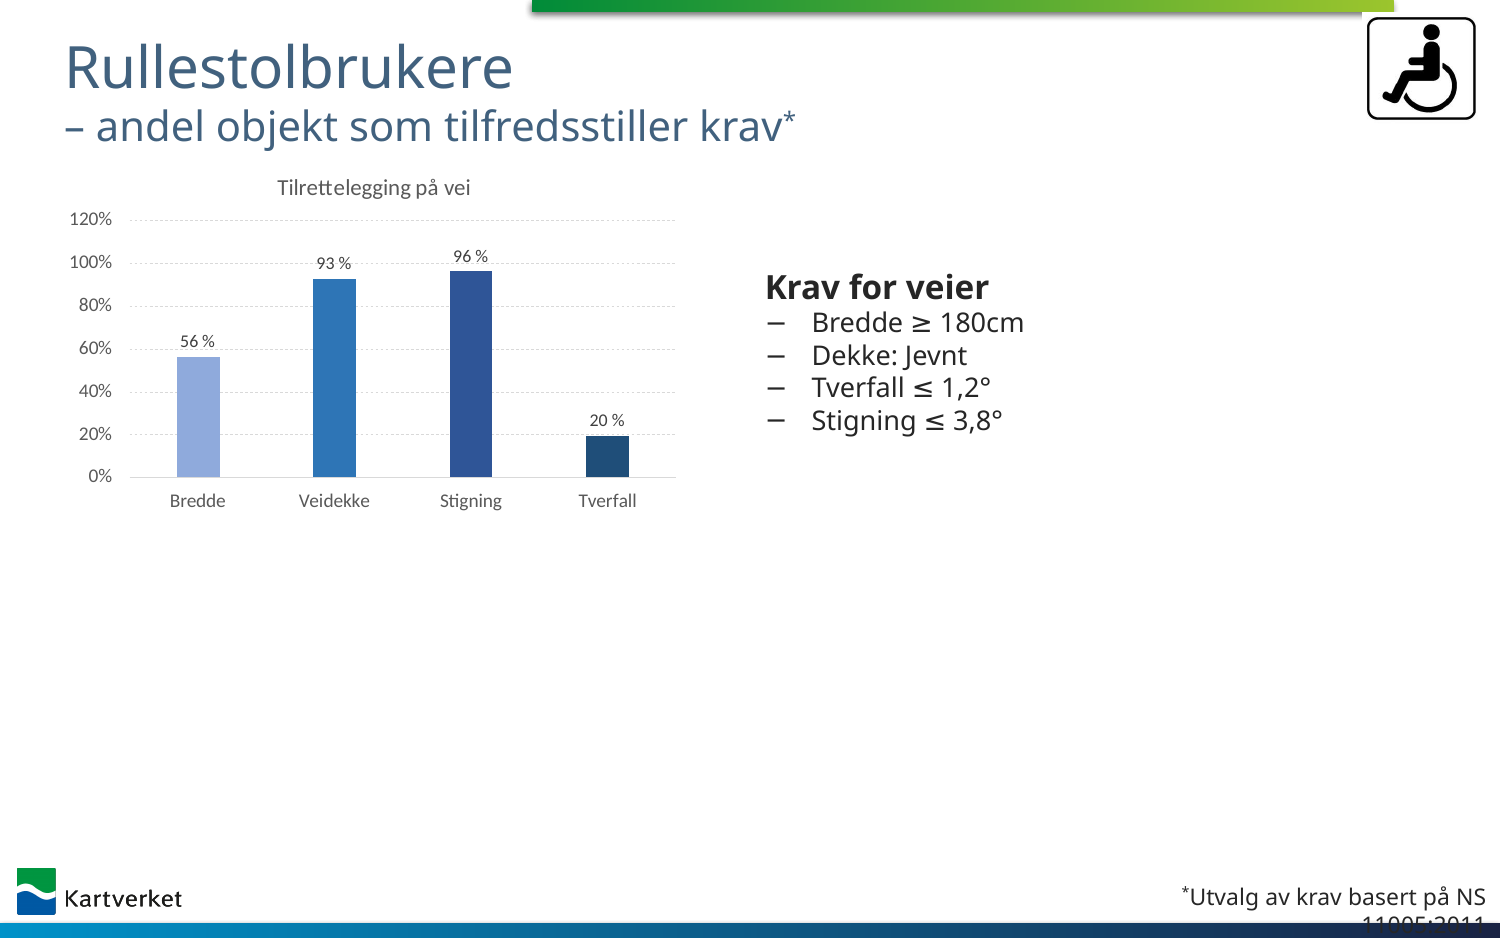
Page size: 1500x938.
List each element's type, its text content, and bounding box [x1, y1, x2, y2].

text_box *Utvalg av krav basert på NS 11005:2011 [1068, 873, 1500, 938]
text_box Rullestolbrukere – andel objekt som tilfredsstiller krav* [49, 25, 1431, 158]
picture [1362, 12, 1481, 126]
text_box Krav for veier Bredde ≥ 180cm Dekke: Jevnt Tverfall ≤ 1,2° Stigning ≤ 3,8° [750, 258, 1234, 444]
picture [62, 166, 687, 519]
